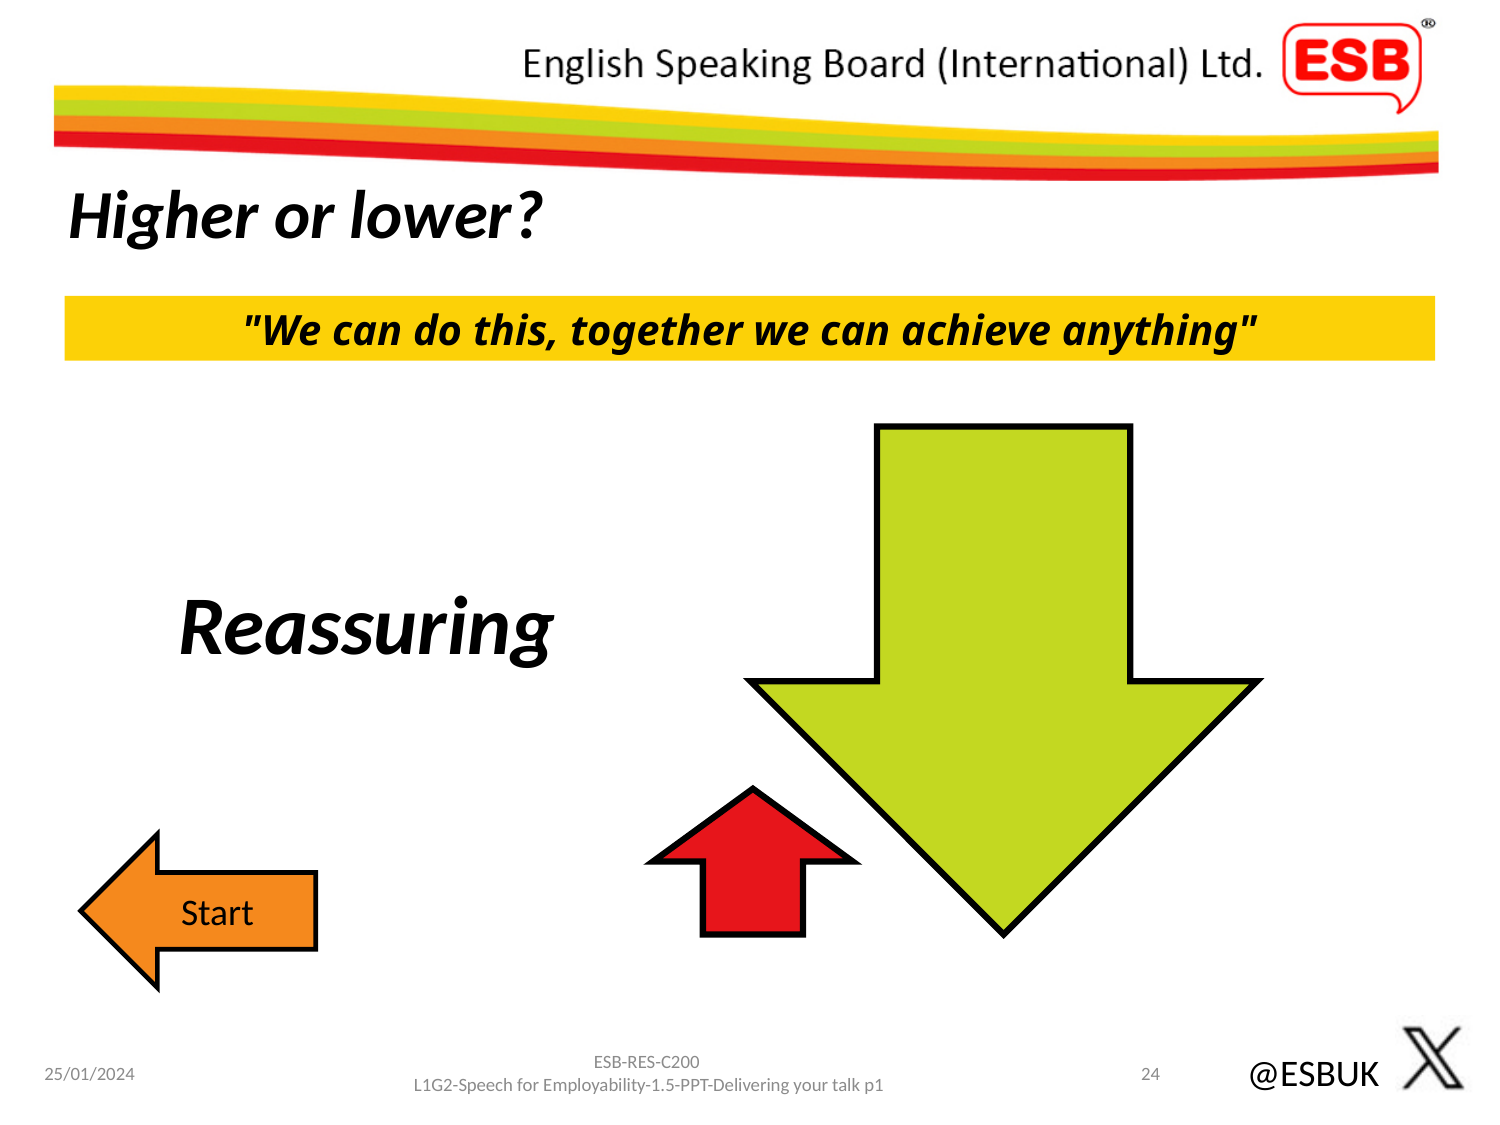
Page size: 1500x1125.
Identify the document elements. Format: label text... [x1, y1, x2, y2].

title Higher or lower? [53, 168, 1347, 264]
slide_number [29, 1042, 367, 1103]
text_box [649, 787, 857, 936]
text_box Reassuring [116, 564, 618, 680]
text_box Start [79, 831, 317, 991]
picture [1395, 1015, 1476, 1102]
text_box [748, 425, 1260, 936]
text_box "We can do this, together we can achieve anything" [64, 295, 1436, 361]
slide_number 24 [930, 1042, 1176, 1103]
footer ESB-RES-C200 L1G2-Speech for Employability-1.5-PPT-Delivering your talk p1 [395, 1042, 902, 1103]
picture [0, 0, 1500, 189]
